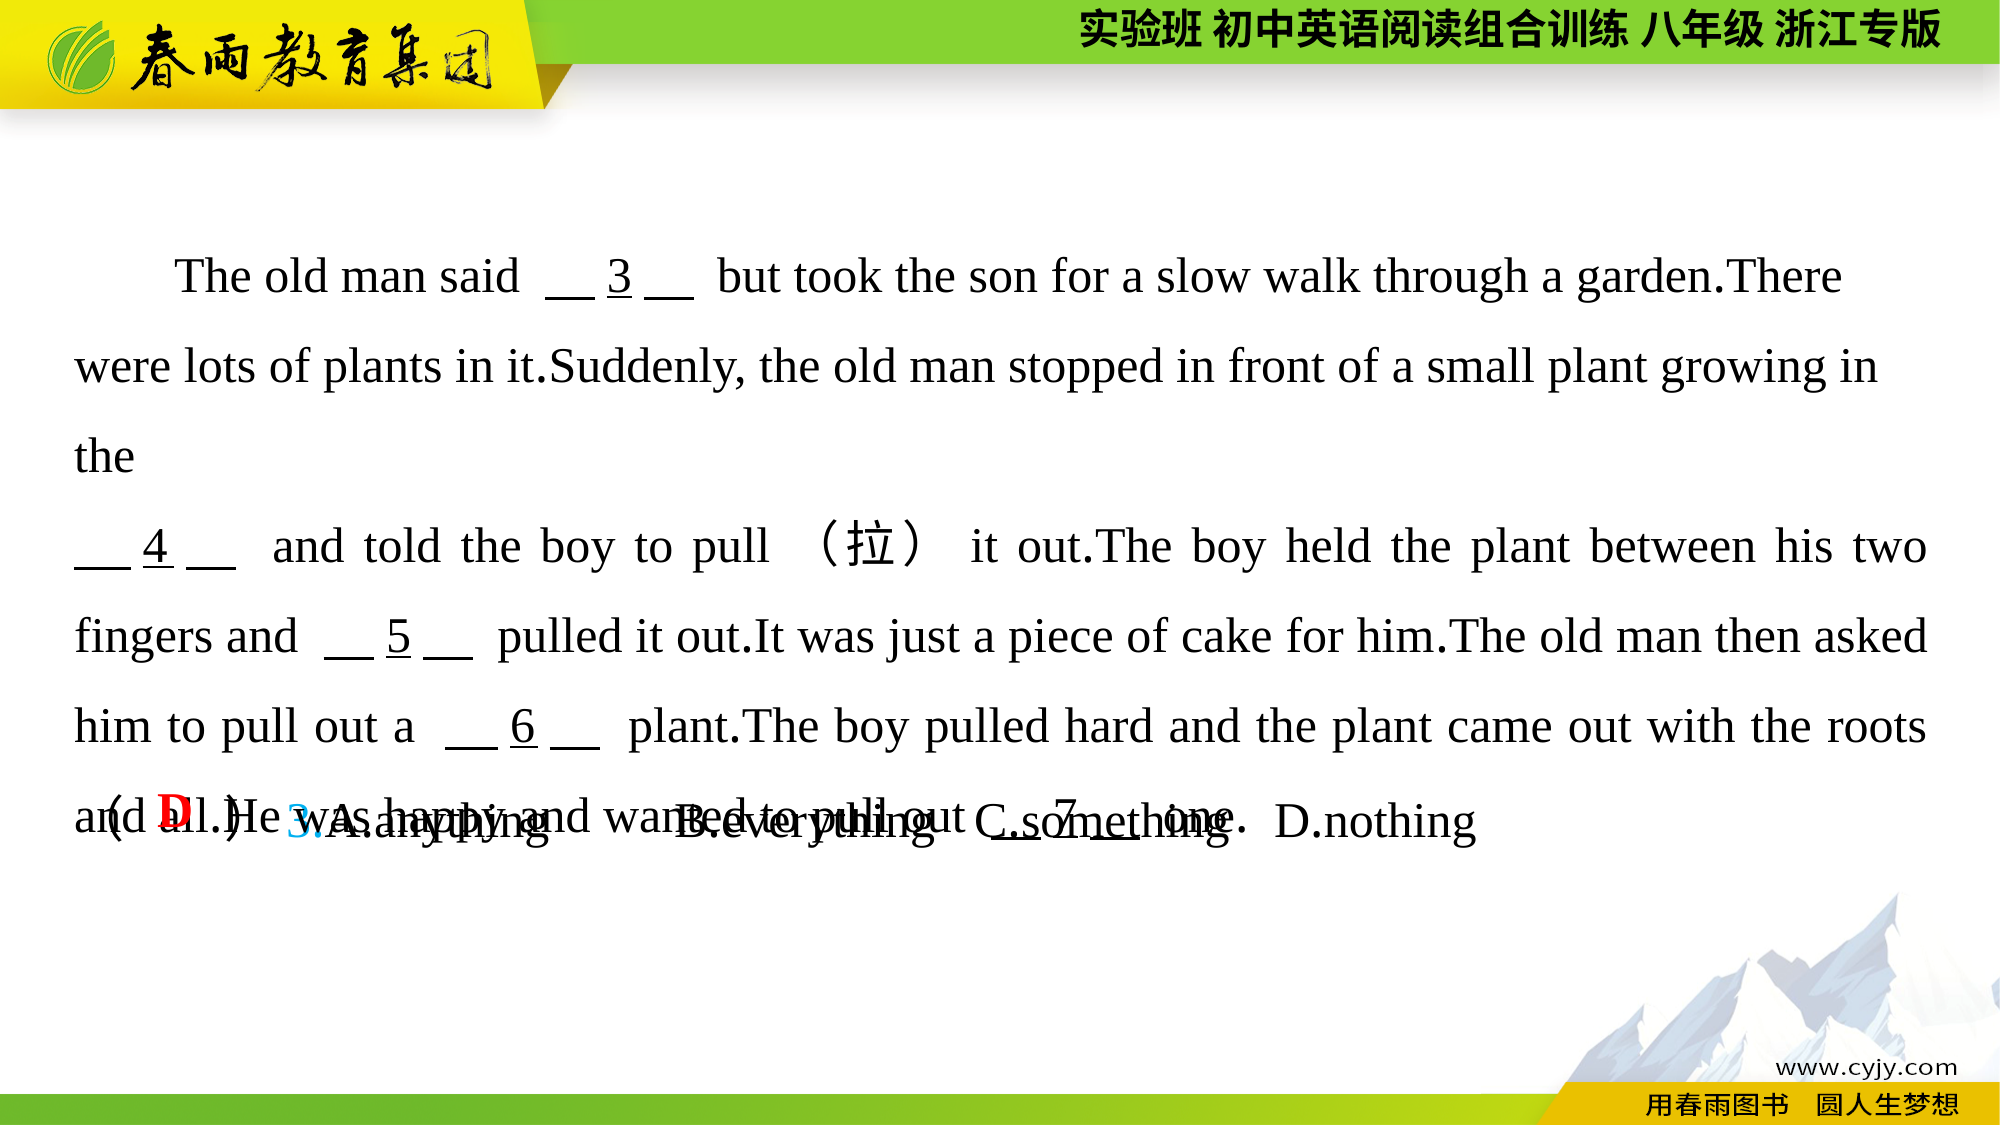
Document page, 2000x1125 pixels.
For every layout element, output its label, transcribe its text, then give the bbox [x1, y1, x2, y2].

text_box D [142, 770, 209, 845]
list The old man said 3 but took the son for a slow walk through a garden.There were lots of plants in it.Suddenly, the old man stopped in front of a small plant growing in the 4 and told the boy to pull（拉）it out.The boy held the plant between his two fingers and 5 pulled it out.It was just a piece of cake for him.The old man then asked him to pull out a 6 plant.The boy pulled hard and the plant came out with the roots and all.He was happy and wanted to pull out 7 one. [59, 205, 1944, 754]
text_box （ ）3.A.anything B.everything C.something D.nothing [59, 754, 1944, 855]
picture [0, 0, 2000, 1125]
